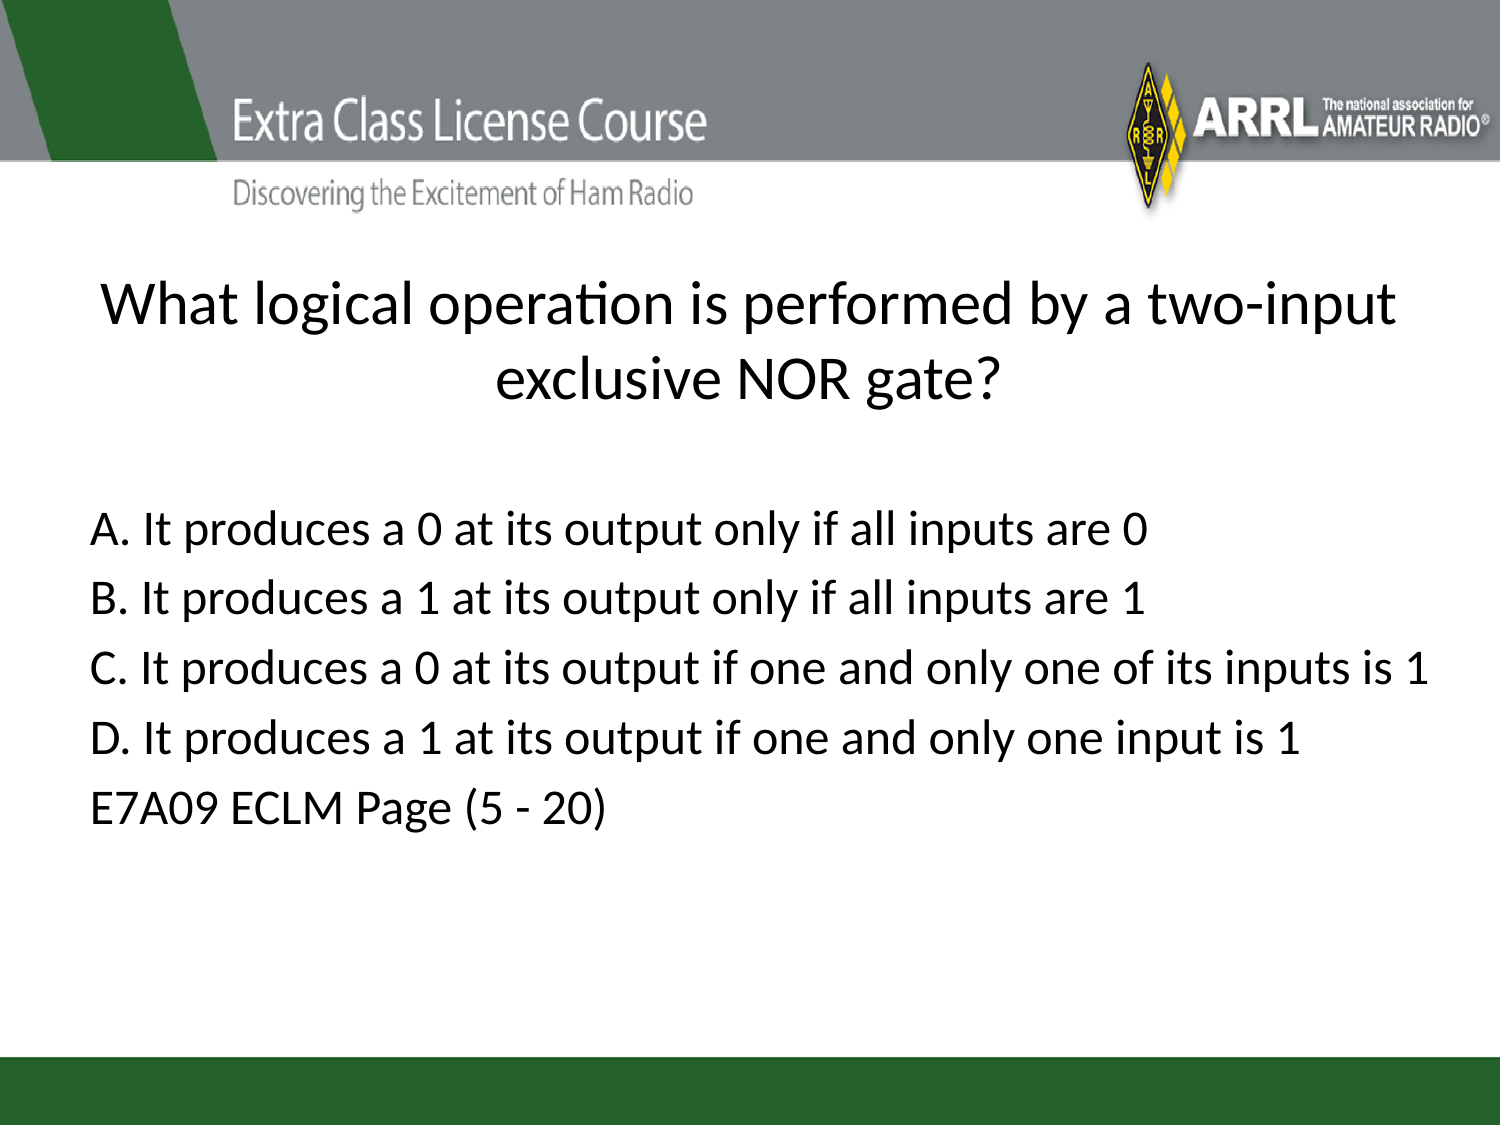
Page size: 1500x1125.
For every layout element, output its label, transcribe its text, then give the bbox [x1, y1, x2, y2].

picture [0, 0, 1500, 1125]
list A. It produces a 0 at its output only if all inputs are 0 B. It produces a 1 at its output only if all inputs are 1 C. It produces a 0 at its output if one and only one of its inputs is 1 D. It produces a 1 at its output if one and only one input is 1 E7A09 ECLM Page (5 - 20) [75, 487, 1450, 1005]
title What logical operation is performed by a two-input exclusive NOR gate? [75, 254, 1425, 435]
